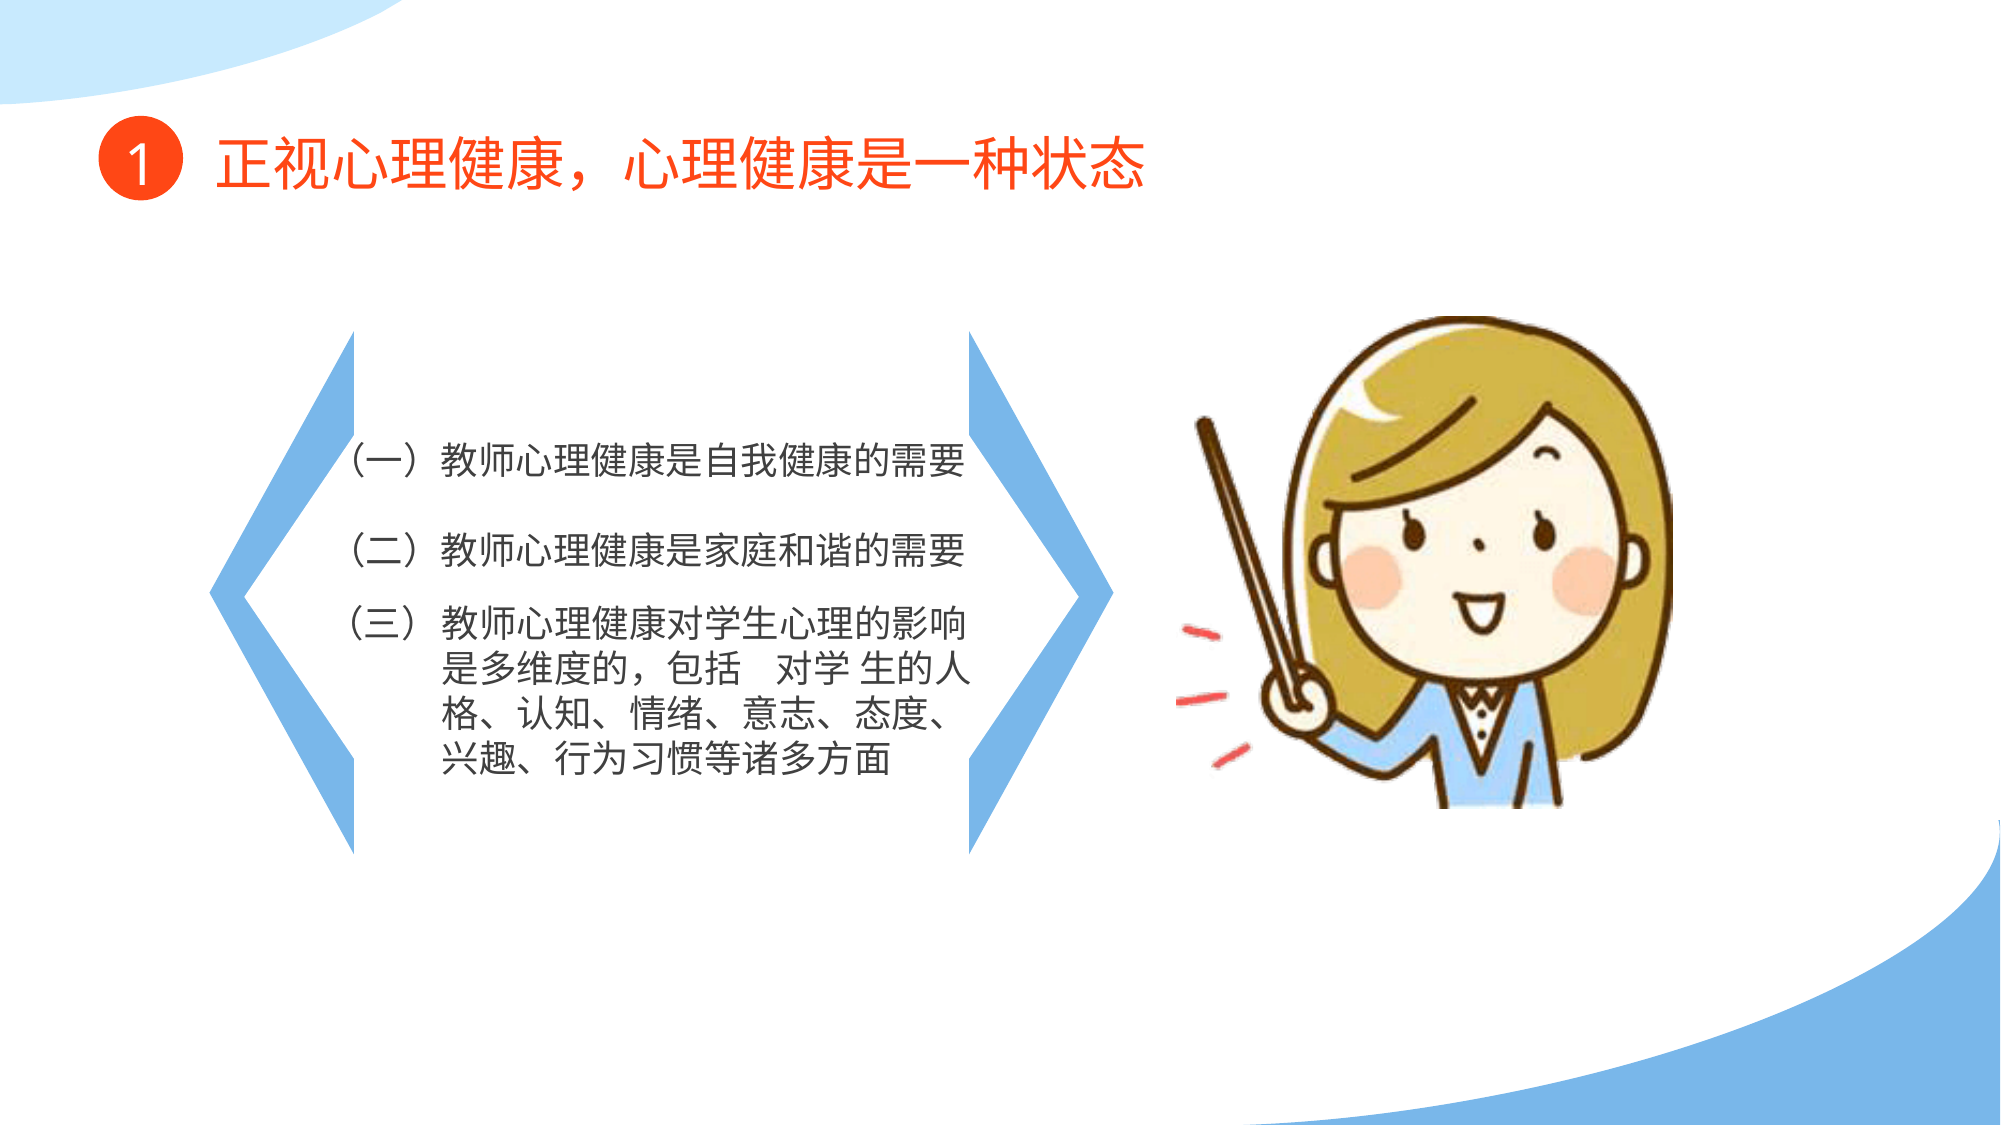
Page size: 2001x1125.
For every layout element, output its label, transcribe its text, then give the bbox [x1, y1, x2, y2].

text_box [98, 115, 184, 205]
picture [1176, 316, 1673, 809]
text_box 正视心理健康，心理健康是一种状态 [200, 119, 1164, 205]
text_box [209, 331, 1368, 855]
